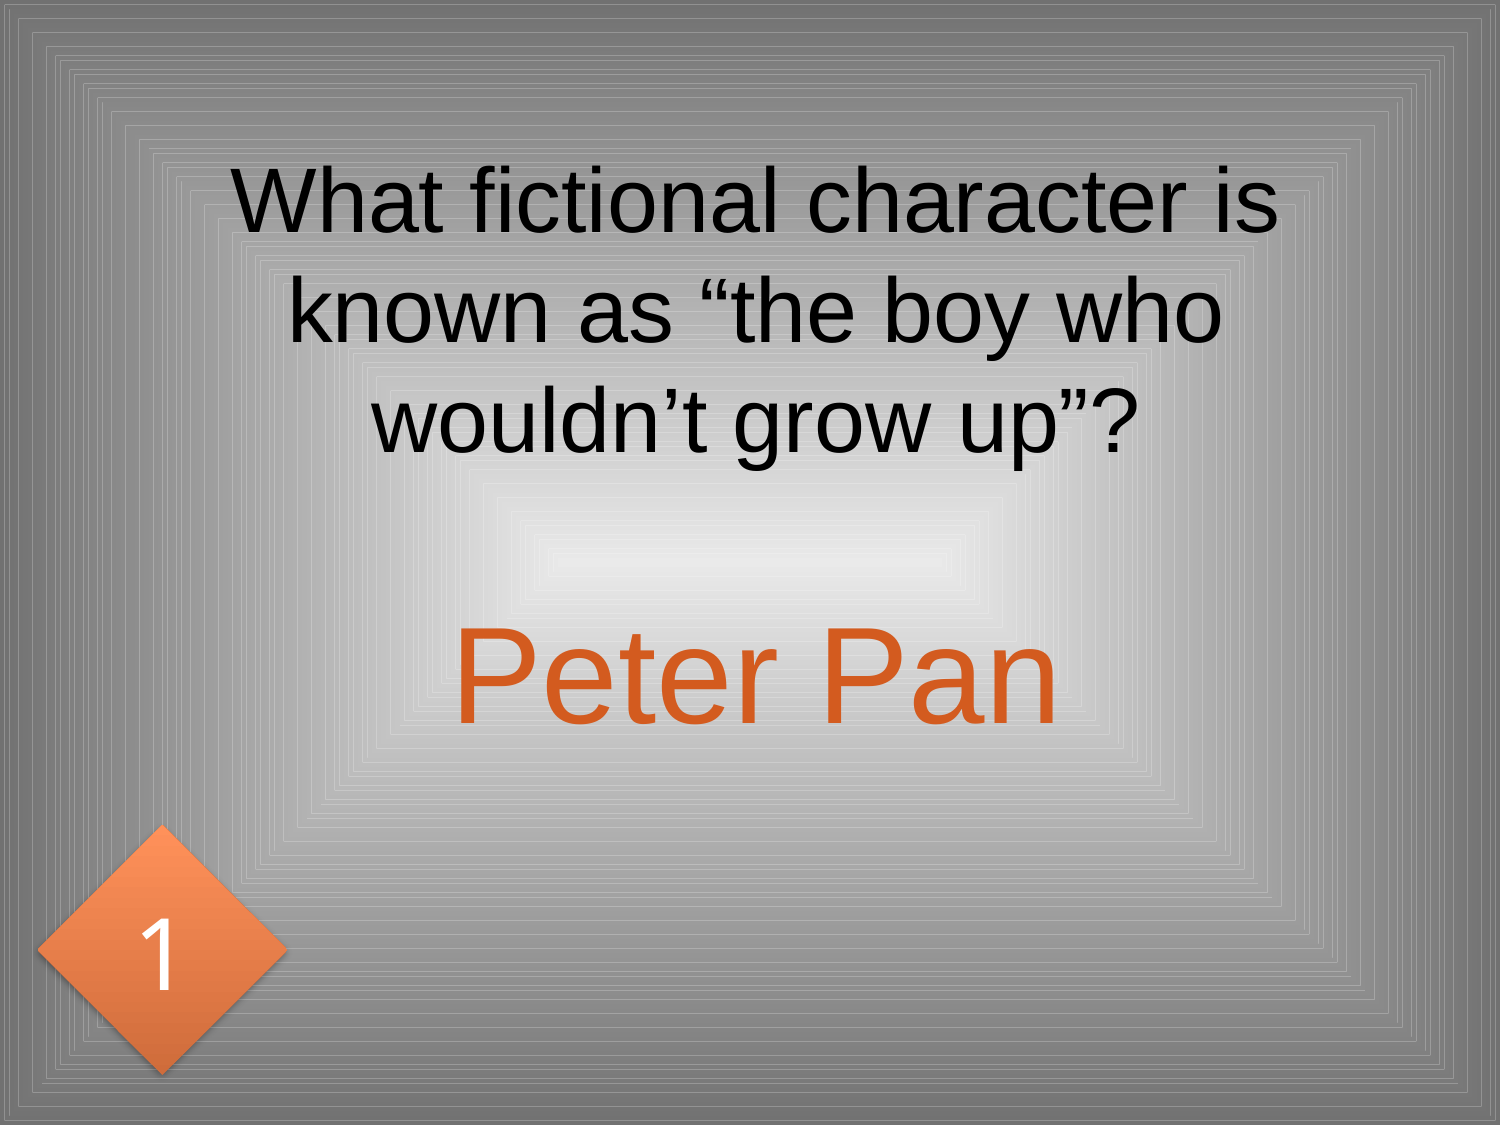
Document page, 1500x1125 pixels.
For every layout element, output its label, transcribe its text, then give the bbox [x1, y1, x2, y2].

text_box 1 [37, 838, 288, 1075]
text_box Peter Pan [112, 500, 1400, 838]
title What fictional character is known as “the boy who wouldn’t grow up”? [112, 137, 1401, 476]
